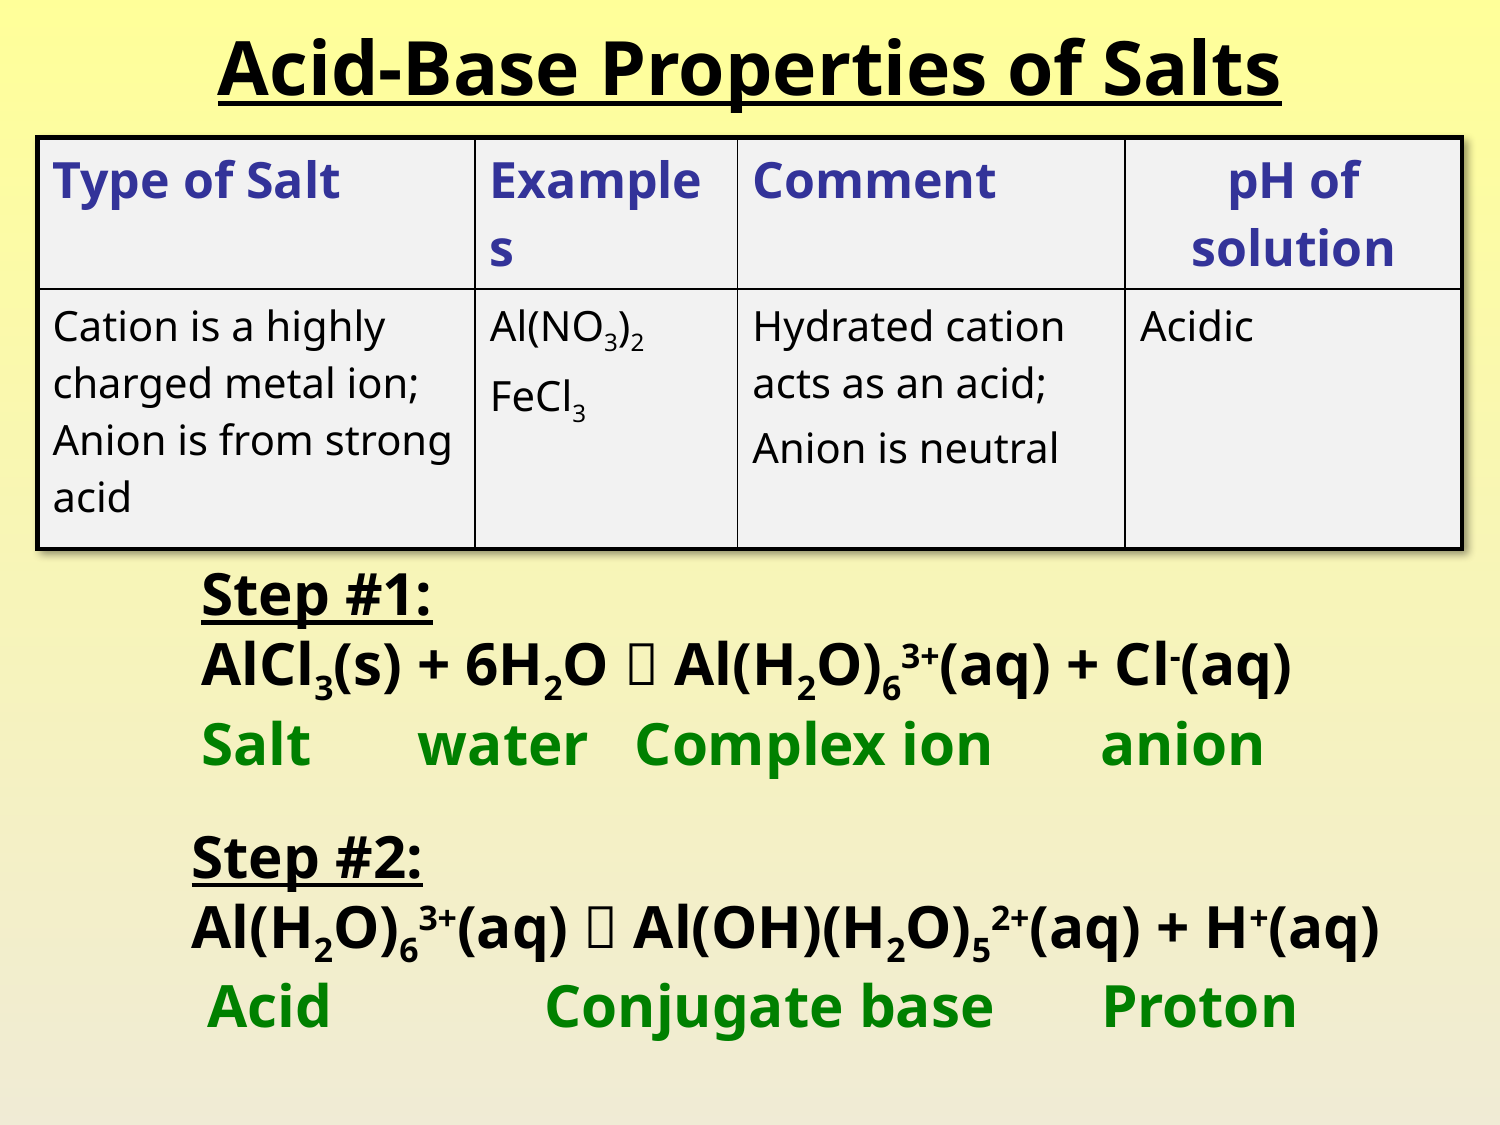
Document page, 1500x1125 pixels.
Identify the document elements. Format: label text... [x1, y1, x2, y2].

table_cell Cation is a highly charged metal ion; Anion is from strong acid [40, 290, 474, 547]
table_header Type of Salt [40, 140, 474, 288]
table_cell Hydrated cation acts as an acid; Anion is neutral [738, 290, 1124, 547]
table_cell Acidic [1126, 290, 1460, 547]
table_header Examples [476, 140, 737, 288]
table_header pH of solution [1126, 140, 1460, 288]
table_cell Al(NO3)2 FeCl3 [476, 290, 737, 547]
text_box Step #2: Al(H2O)63+(aq)  Al(OH)(H2O)52+(aq) + H+(aq) Acid Conjugate base Proton [176, 812, 1396, 1047]
title Acid-Base Properties of Salts [74, 0, 1426, 131]
text_box Step #1: AlCl3(s) + 6H2O  Al(H2O)63+(aq) + Cl-(aq) Salt water Complex ion anion [186, 549, 1308, 785]
table_header Comment [738, 140, 1124, 288]
